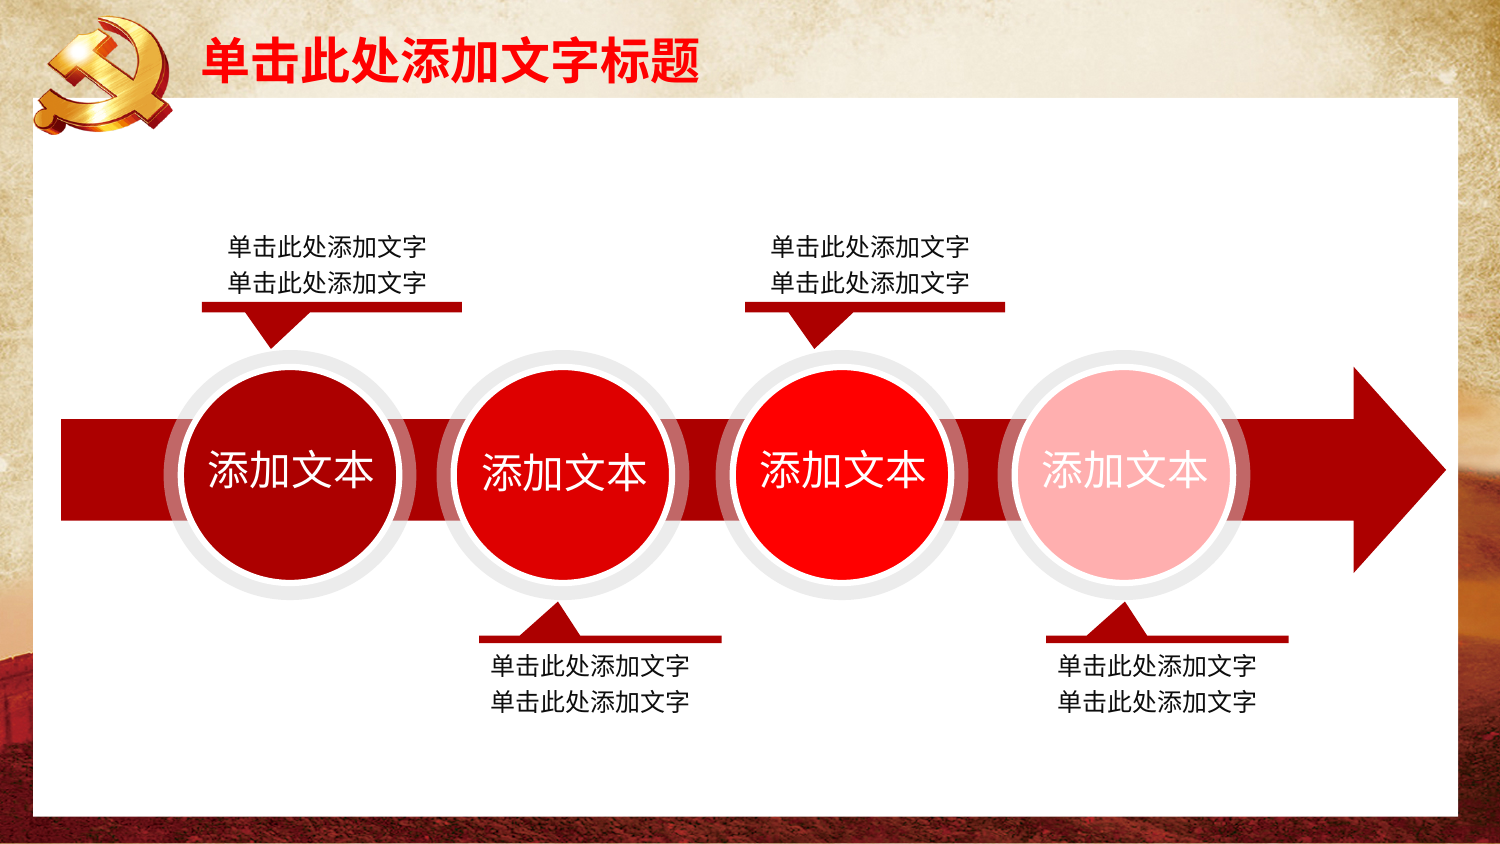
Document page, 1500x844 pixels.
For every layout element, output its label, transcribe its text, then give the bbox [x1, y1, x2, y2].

text_box 单击此处添加文字 单击此处添加文字 [475, 637, 718, 724]
text_box 单击此处添加文字 单击此处添加文字 [756, 217, 999, 305]
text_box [703, 349, 984, 601]
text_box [151, 349, 432, 601]
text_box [432, 349, 703, 601]
text_box [744, 300, 1007, 349]
text_box 单击此处添加文字 单击此处添加文字 [1042, 637, 1285, 724]
text_box [478, 601, 723, 645]
text_box [156, 22, 563, 108]
text_box [1265, 366, 1447, 574]
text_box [985, 349, 1265, 601]
text_box [200, 300, 463, 349]
text_box [1045, 601, 1290, 645]
picture [0, 0, 1500, 844]
text_box [61, 419, 151, 521]
text_box 单击此处添加文字 单击此处添加文字 [212, 217, 455, 305]
